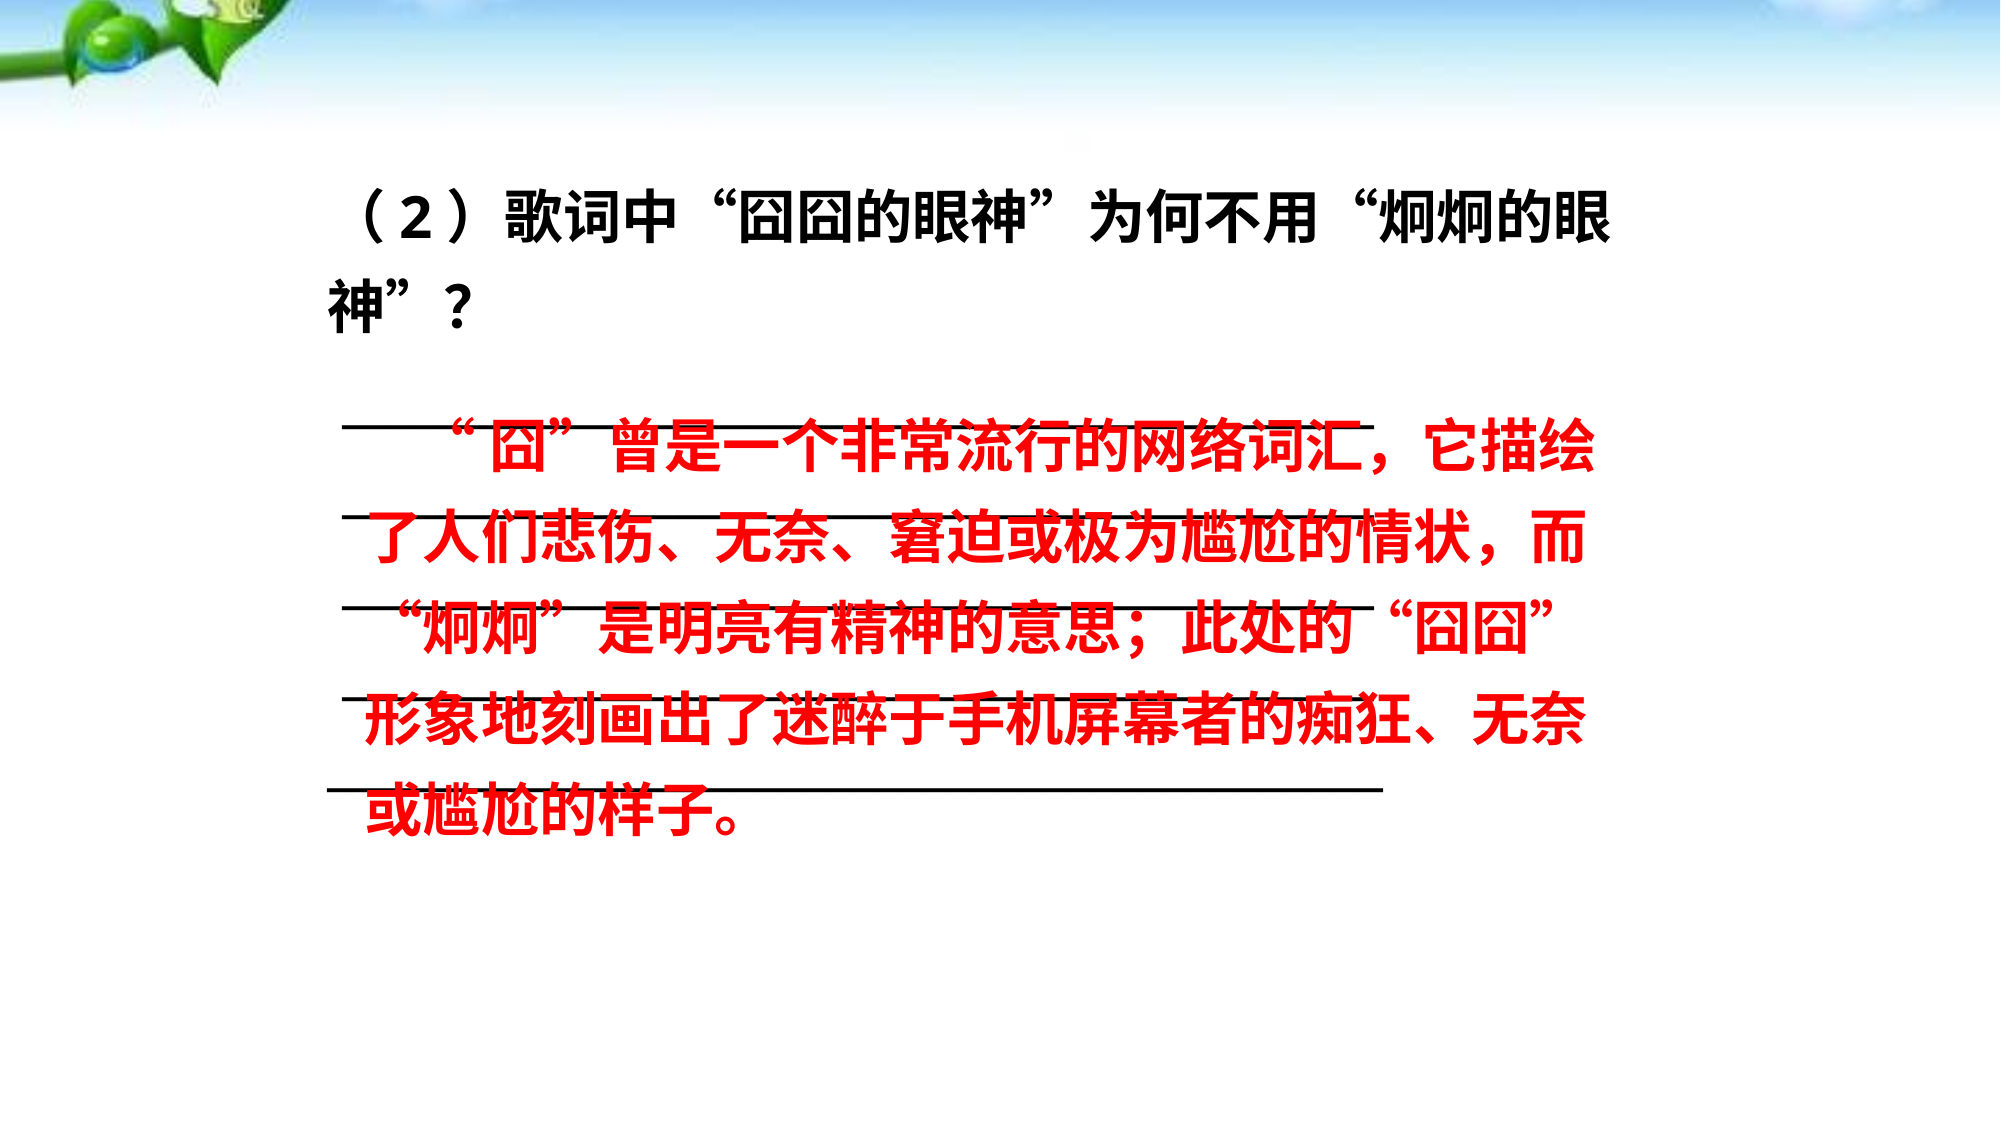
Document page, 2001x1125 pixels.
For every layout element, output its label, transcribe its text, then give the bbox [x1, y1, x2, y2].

picture [0, 0, 2001, 1125]
text_box （2）歌词中“囧囧的眼神”为何不用“炯炯的眼神”？ ___________________________________________ ___________________________________________ ___________________________________________ ___________________________________________ ____________________________________________ [312, 151, 1675, 803]
text_box “囧”曾是一个非常流行的网络词汇，它描绘了人们悲伤、无奈、窘迫或极为尴尬的情状，而“炯炯”是明亮有精神的意思；此处的“囧囧”形象地刻画出了迷醉于手机屏幕者的痴狂、无奈或尴尬的样子。 [349, 380, 1625, 850]
